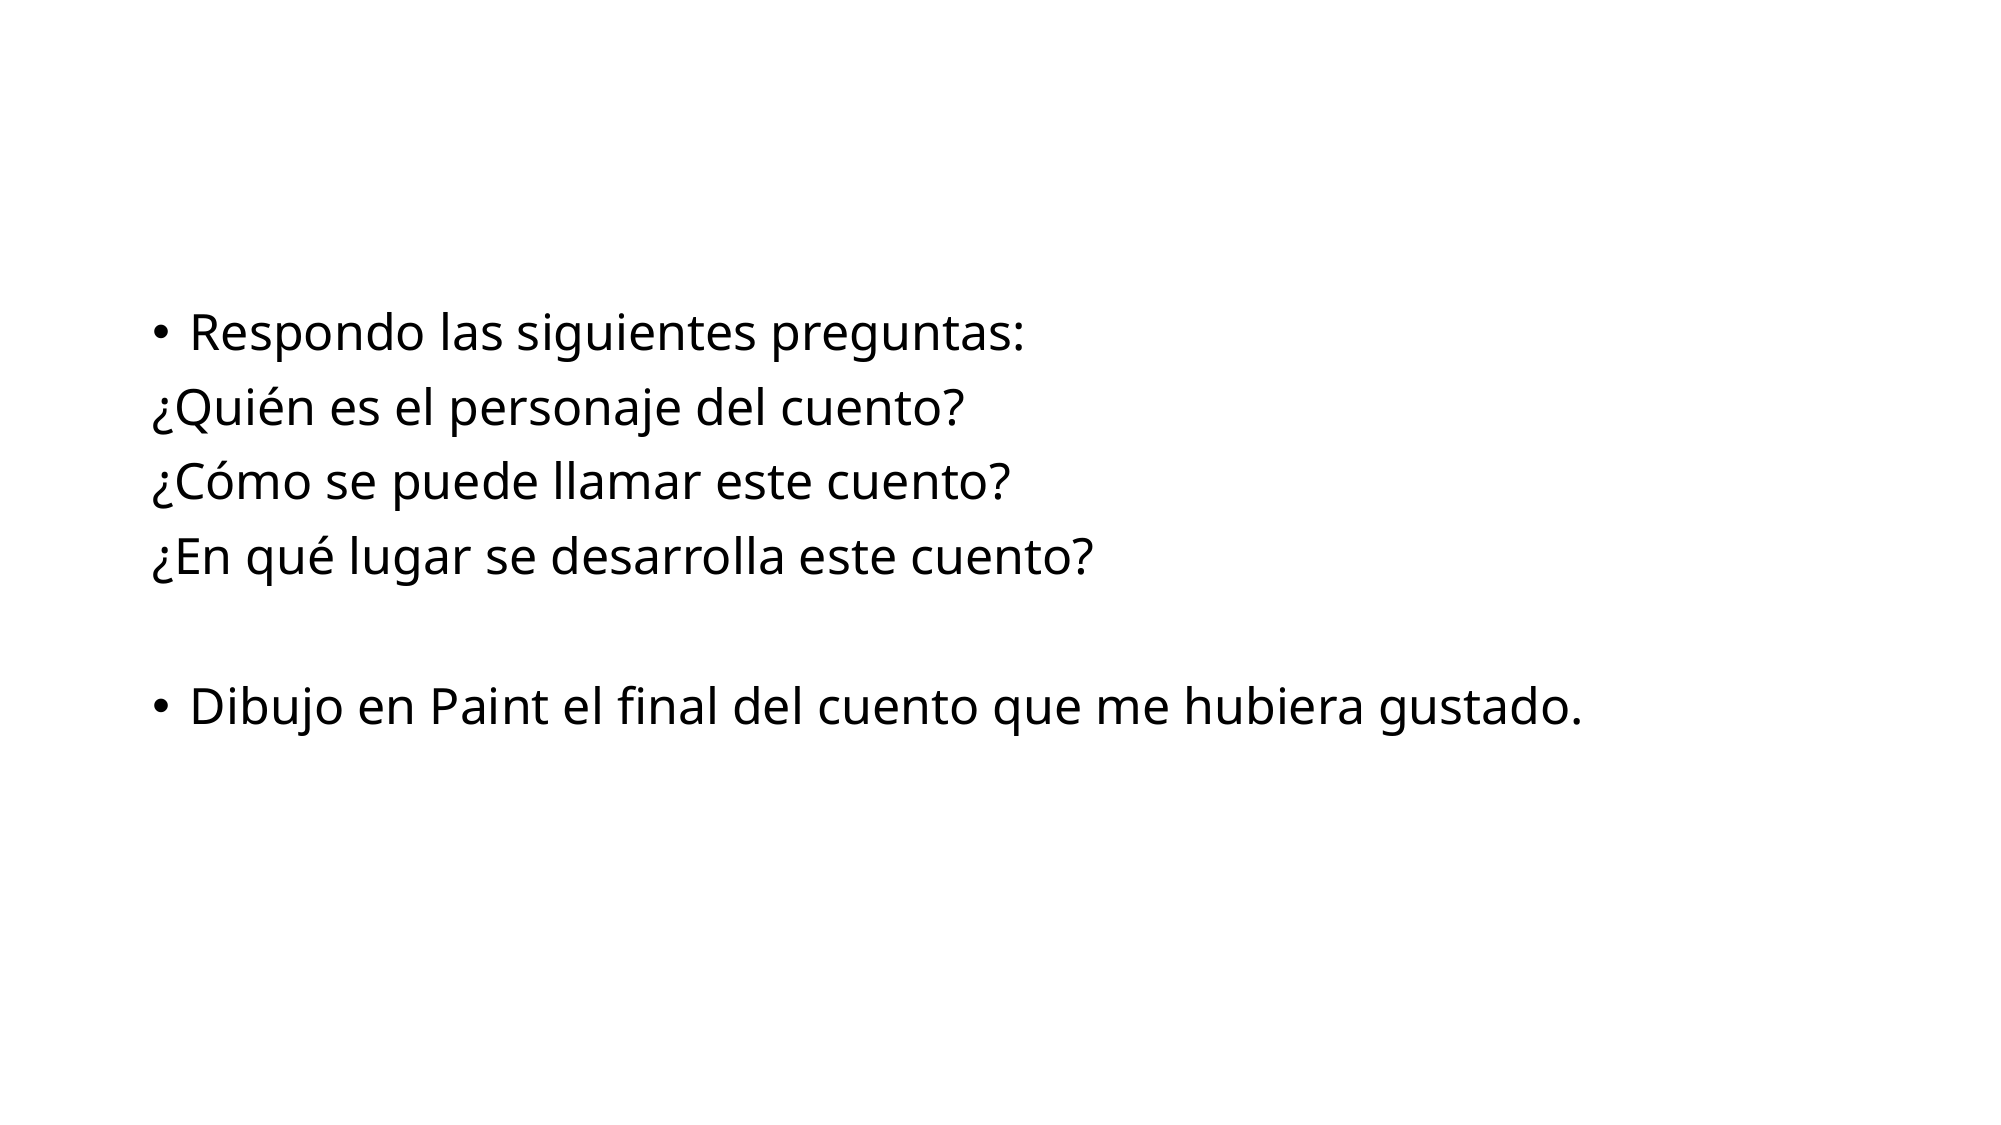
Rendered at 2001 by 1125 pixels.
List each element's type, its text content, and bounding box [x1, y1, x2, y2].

list Respondo las siguientes preguntas: ¿Quién es el personaje del cuento? ¿Cómo se puede llamar este cuento? ¿En qué lugar se desarrolla este cuento? Dibujo en Paint el final del cuento que me hubiera gustado. [137, 299, 1863, 1014]
